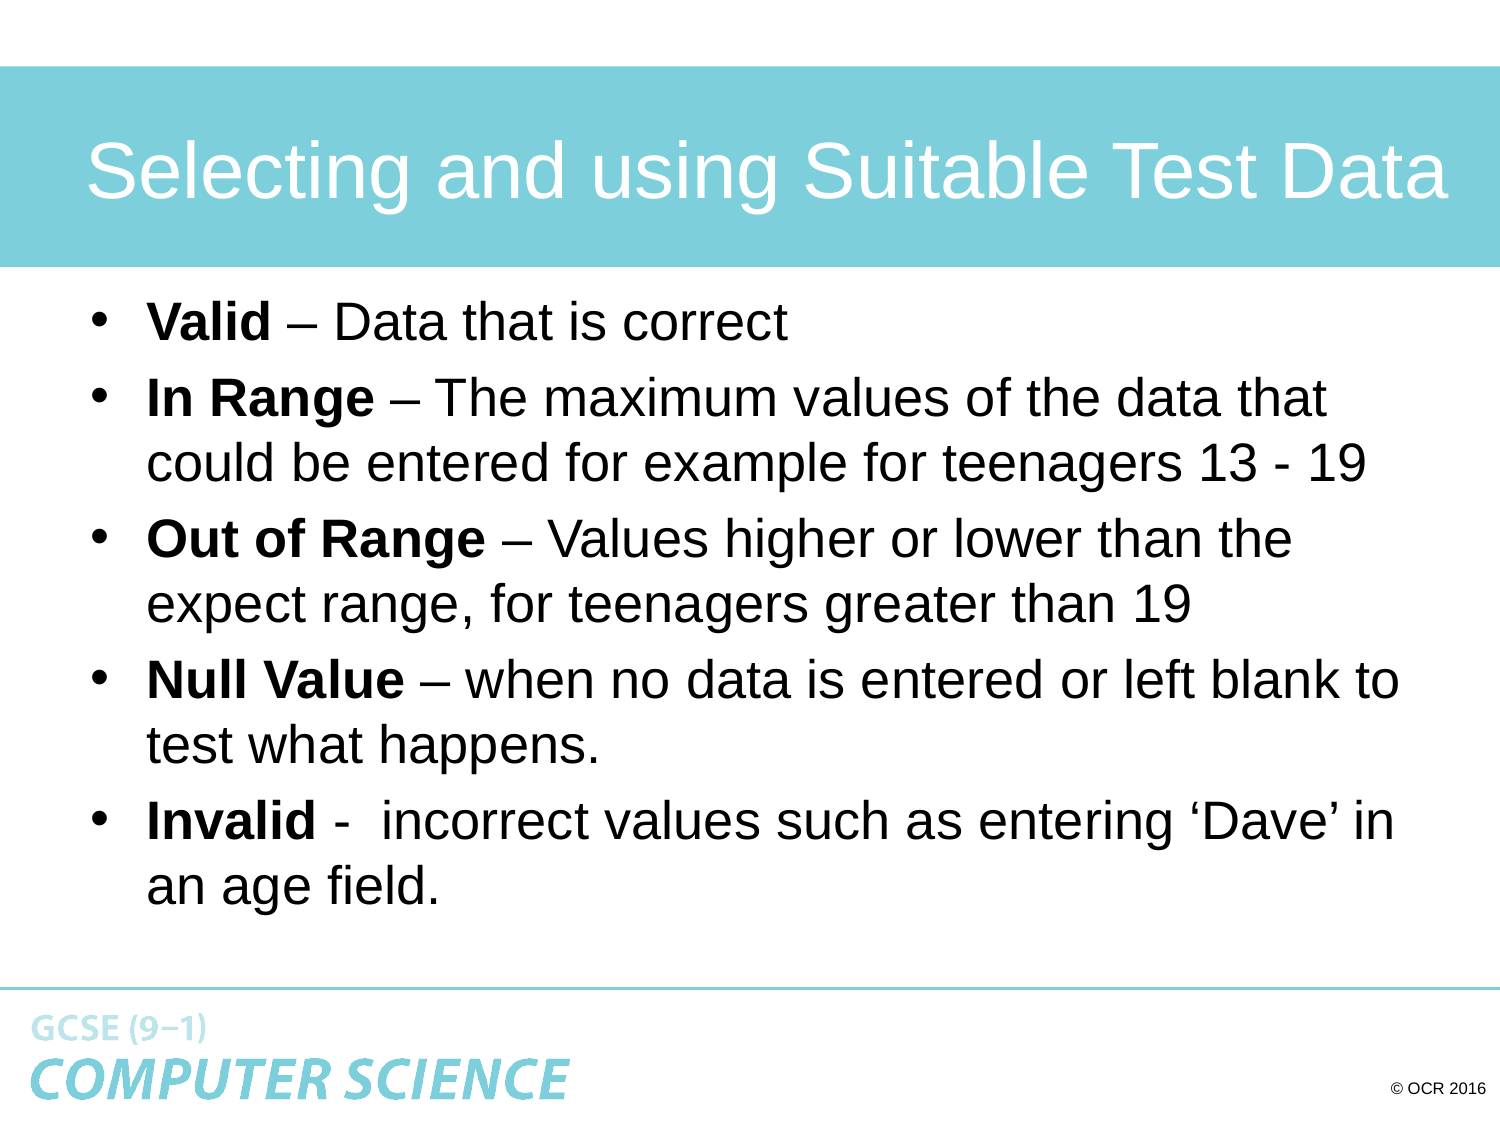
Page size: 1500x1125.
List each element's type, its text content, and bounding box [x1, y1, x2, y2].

list Valid – Data that is correct In Range – The maximum values of the data that could be entered for example for teenagers 13 - 19 Out of Range – Values higher or lower than the expect range, for teenagers greater than 19 Null Value – when no data is entered or left blank to test what happens. Invalid - incorrect values such as entering ‘Dave’ in an age field. [75, 278, 1425, 965]
title Selecting and using Suitable Test Data [0, 66, 1500, 268]
picture [0, 987, 1500, 1124]
